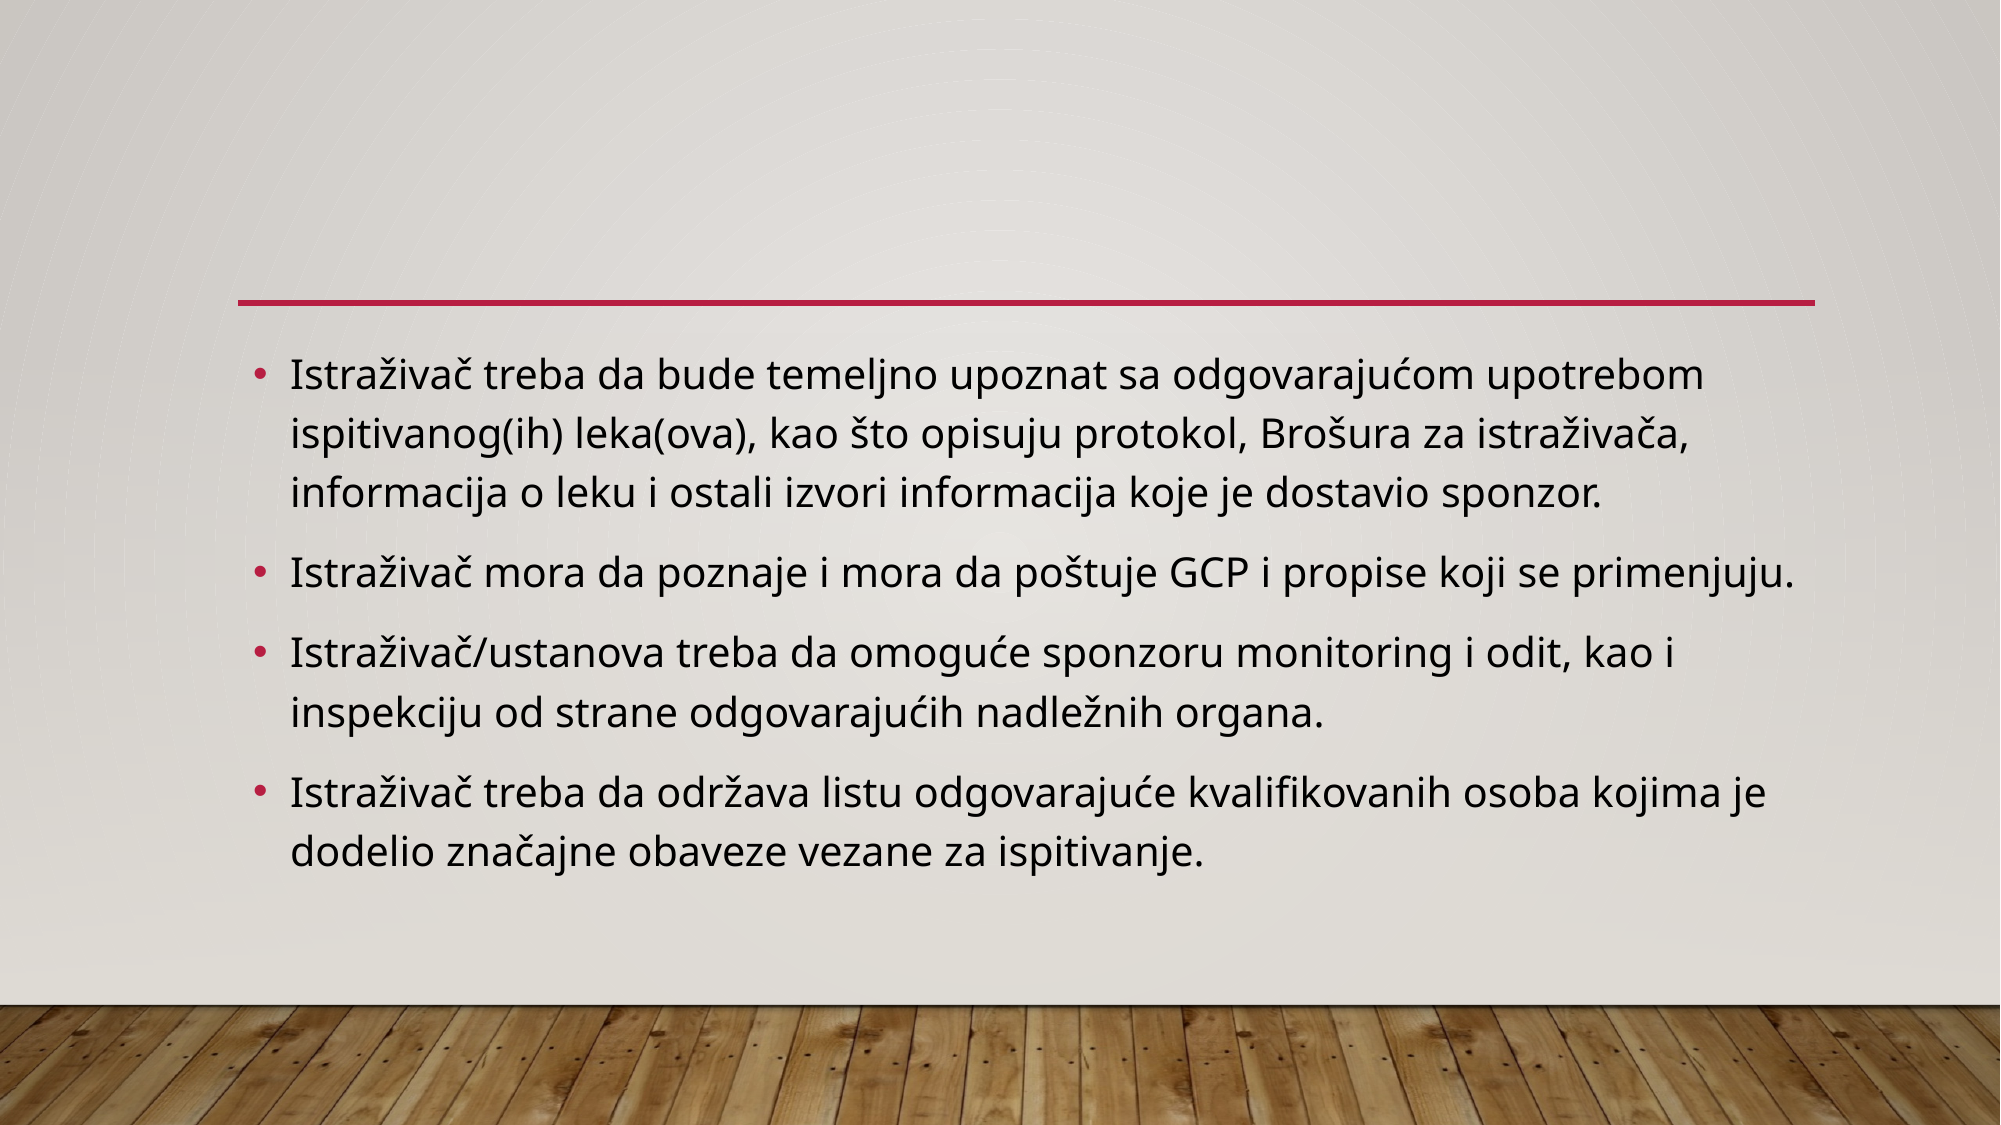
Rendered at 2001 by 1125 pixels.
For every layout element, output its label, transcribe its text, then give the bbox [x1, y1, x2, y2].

picture [0, 1005, 2000, 1125]
list Istraživač treba da bude temeljno upoznat sa odgovarajućom upotrebom ispitivanog(ih) leka(ova), kao što opisuju protokol, Brošura za istraživača, informacija o leku i ostali izvori informacija koje je dostavio sponzor. Istraživač mora da poznaje i mora da poštuje GCP i propise koji se primenjuju. Istraživač/ustanova treba da omoguće sponzoru monitoring i odit, kao i inspekciju od strane odgovarajućih nadležnih organa. Istraživač treba da održava listu odgovarajuće kvalifikovanih osoba kojima je dodelio značajne obaveze vezane za ispitivanje. [238, 330, 1814, 897]
